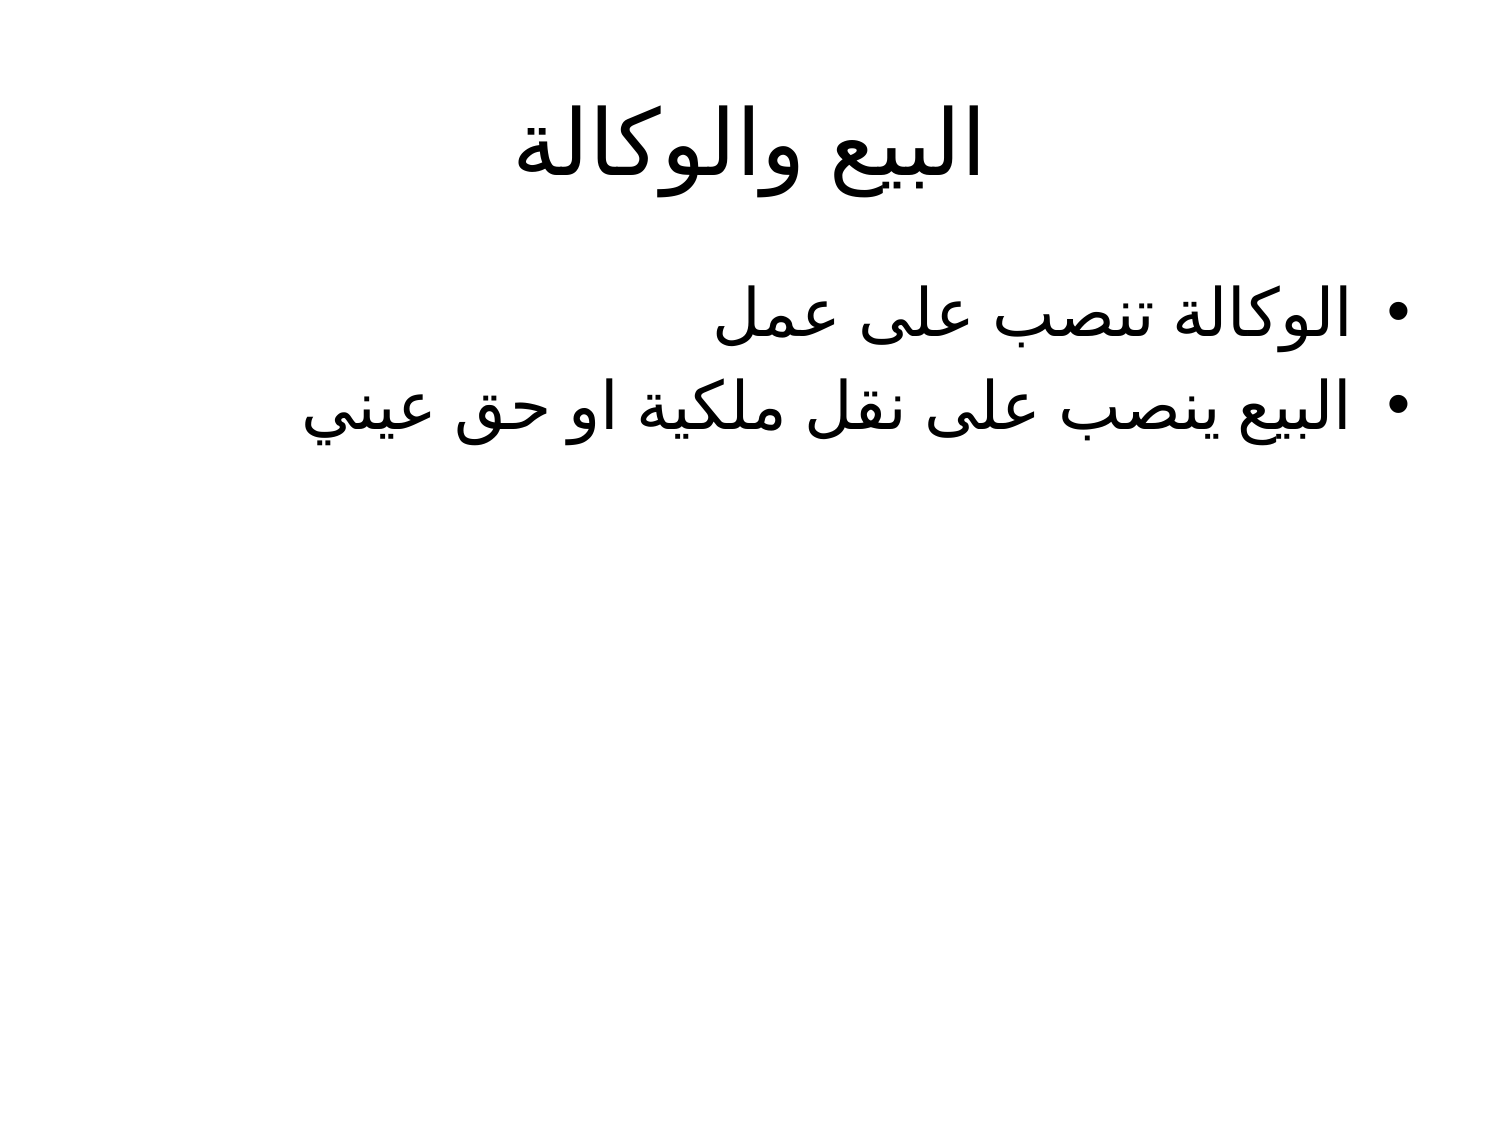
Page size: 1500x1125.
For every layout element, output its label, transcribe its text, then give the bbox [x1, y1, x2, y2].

list الوكالة تنصب على عمل البيع ينصب على نقل ملكية او حق عيني [75, 262, 1425, 1005]
title البيع والوكالة [75, 45, 1425, 233]
